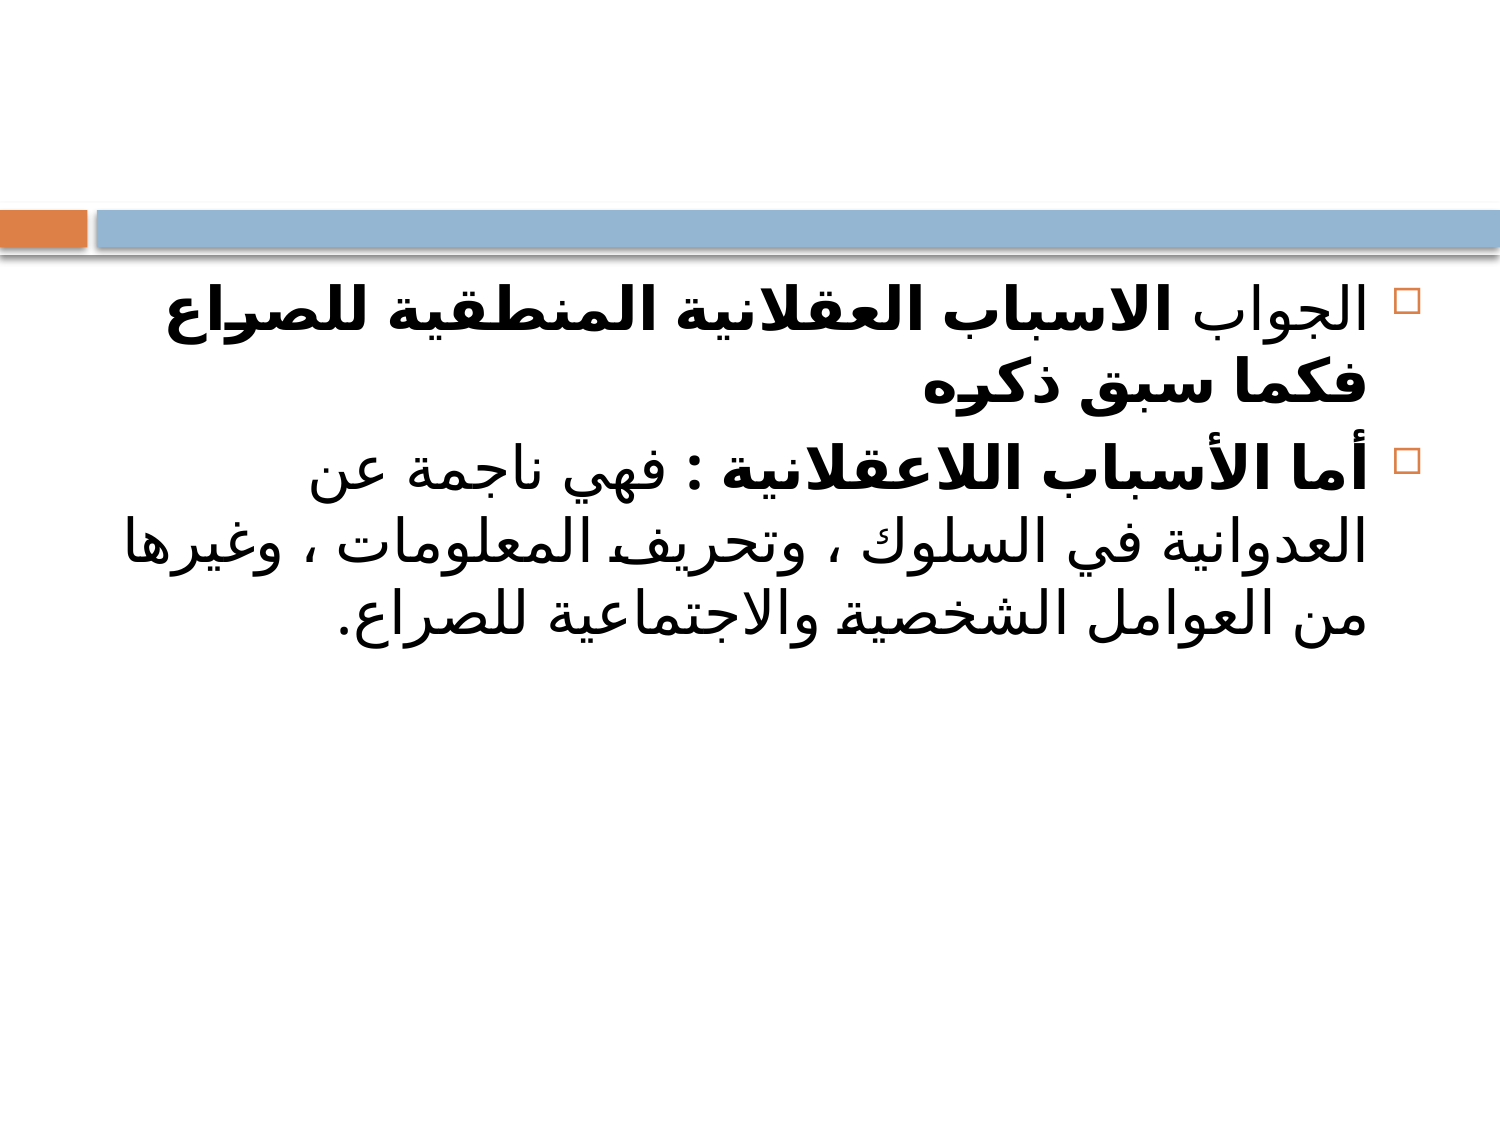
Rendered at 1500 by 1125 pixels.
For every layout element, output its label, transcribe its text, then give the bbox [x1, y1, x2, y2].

list الجواب الاسباب العقلانية المنطقية للصراع فكما سبق ذكره أما الأسباب اللاعقلانية : فهي ناجمة عن العدوانية في السلوك ، وتحريف المعلومات ، وغيرها من العوامل الشخصية والاجتماعية للصراع. [100, 262, 1438, 1000]
